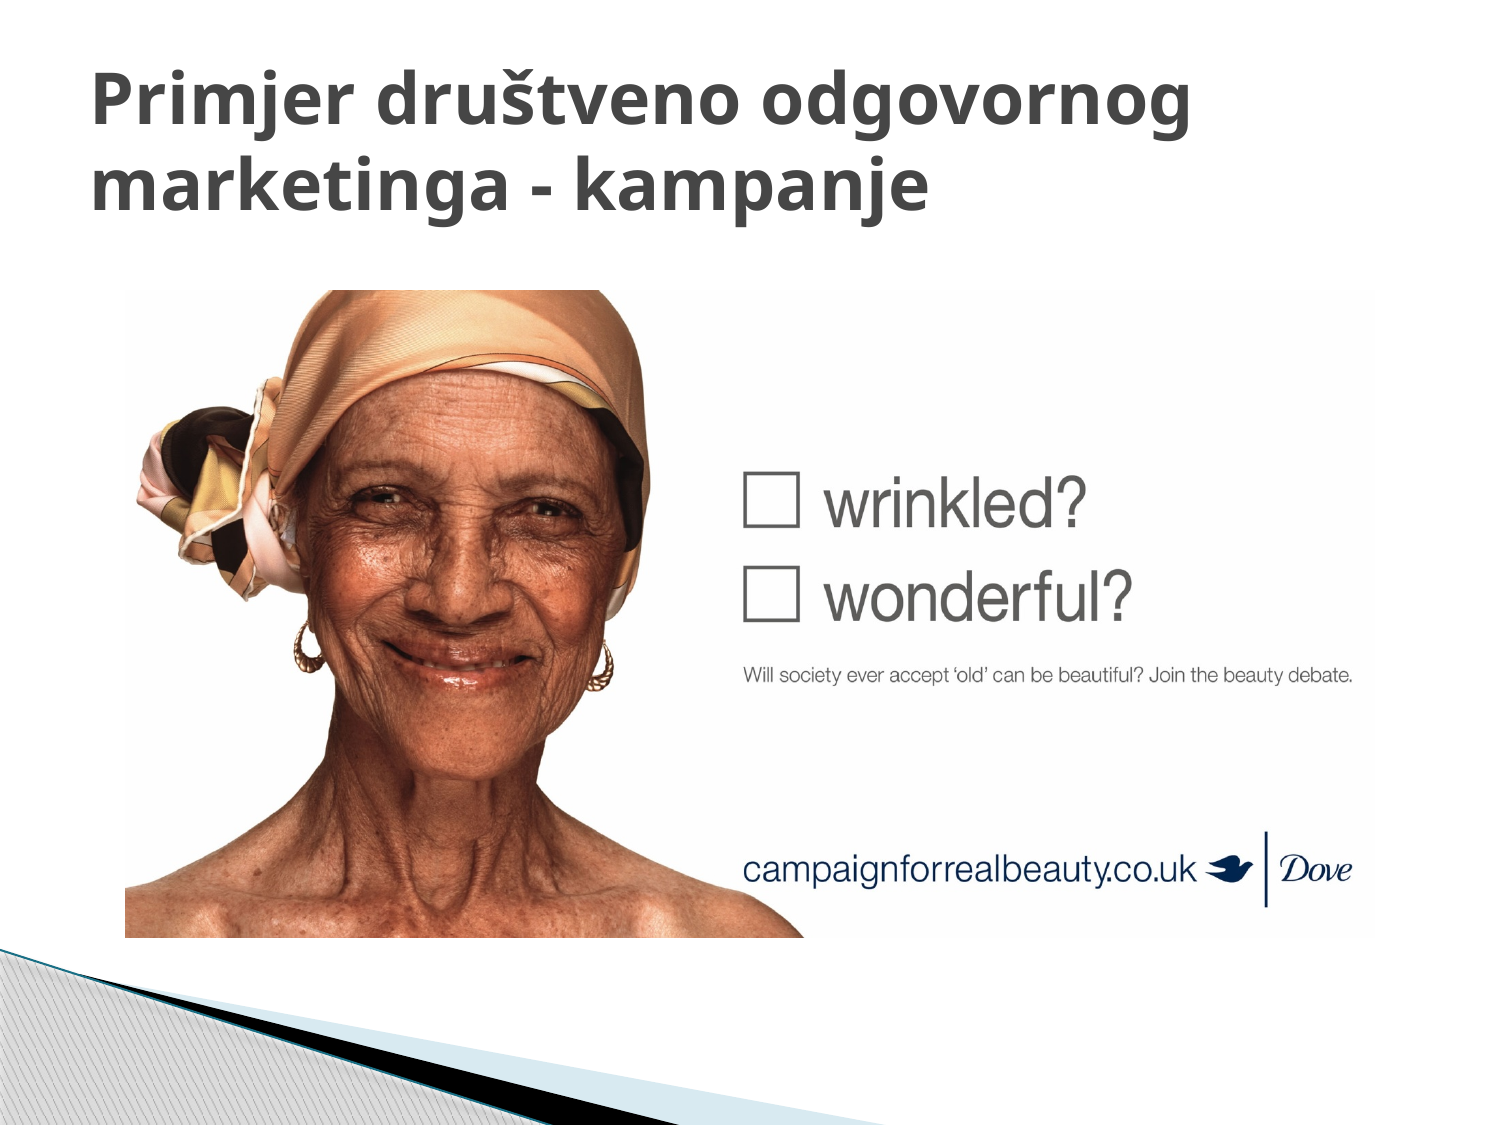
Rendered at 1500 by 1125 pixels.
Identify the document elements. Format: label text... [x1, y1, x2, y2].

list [124, 290, 1376, 938]
title Primjer društveno odgovornog marketinga - kampanje [75, 45, 1425, 233]
